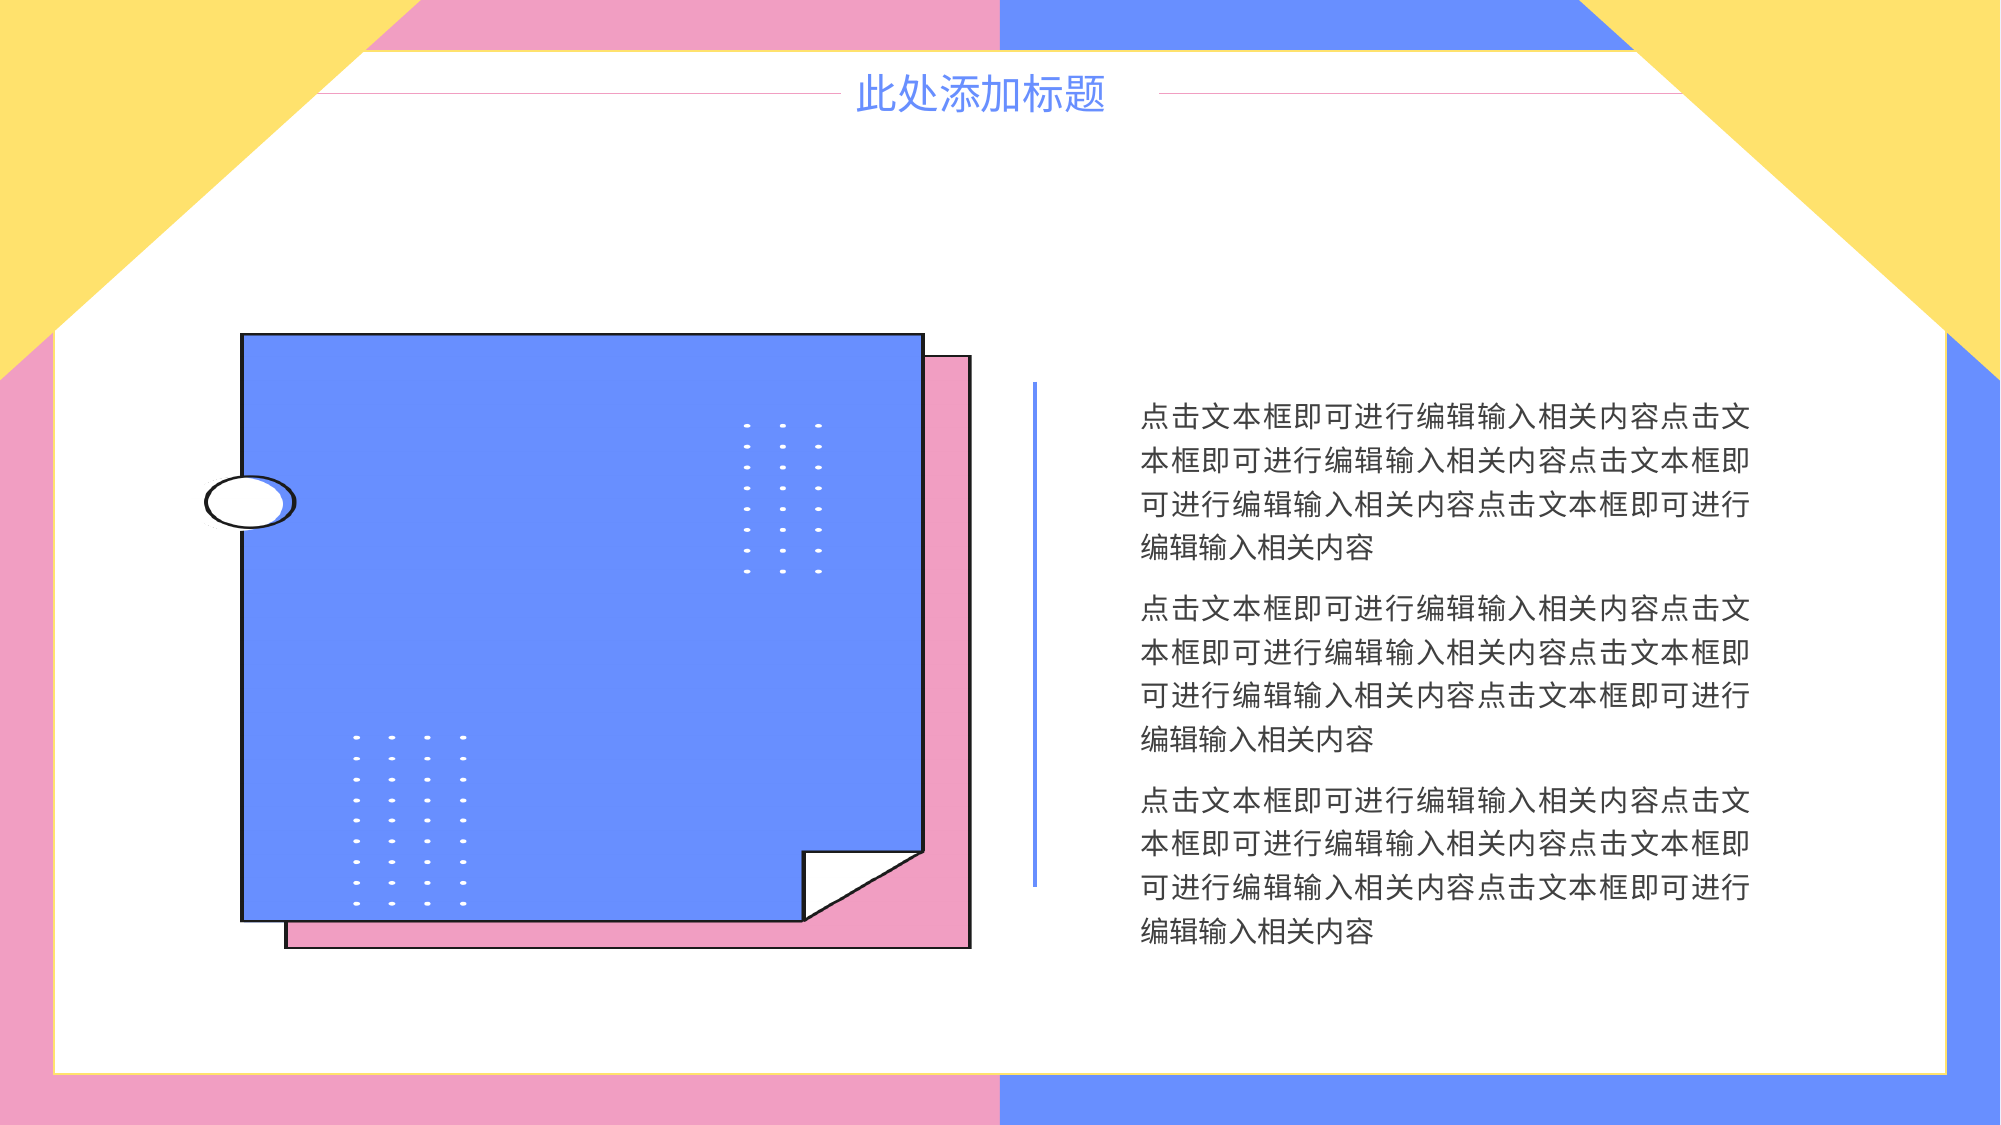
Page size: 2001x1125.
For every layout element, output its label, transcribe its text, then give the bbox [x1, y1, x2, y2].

text_box [0, 94, 319, 382]
text_box [190, 333, 973, 949]
text_box [0, 0, 423, 93]
text_box 点击文本框即可进行编辑输入相关内容点击文本框即可进行编辑输入相关内容点击文本框即可进行编辑输入相关内容点击文本框即可进行编辑输入相关内容 [1125, 382, 1767, 572]
text_box 点击文本框即可进行编辑输入相关内容点击文本框即可进行编辑输入相关内容点击文本框即可进行编辑输入相关内容点击文本框即可进行编辑输入相关内容 [1125, 574, 1767, 764]
text_box 此处添加标题 [840, 60, 1160, 126]
text_box [1681, 94, 2000, 382]
text_box 点击文本框即可进行编辑输入相关内容点击文本框即可进行编辑输入相关内容点击文本框即可进行编辑输入相关内容点击文本框即可进行编辑输入相关内容 [1125, 765, 1767, 956]
text_box [1577, 0, 2000, 93]
